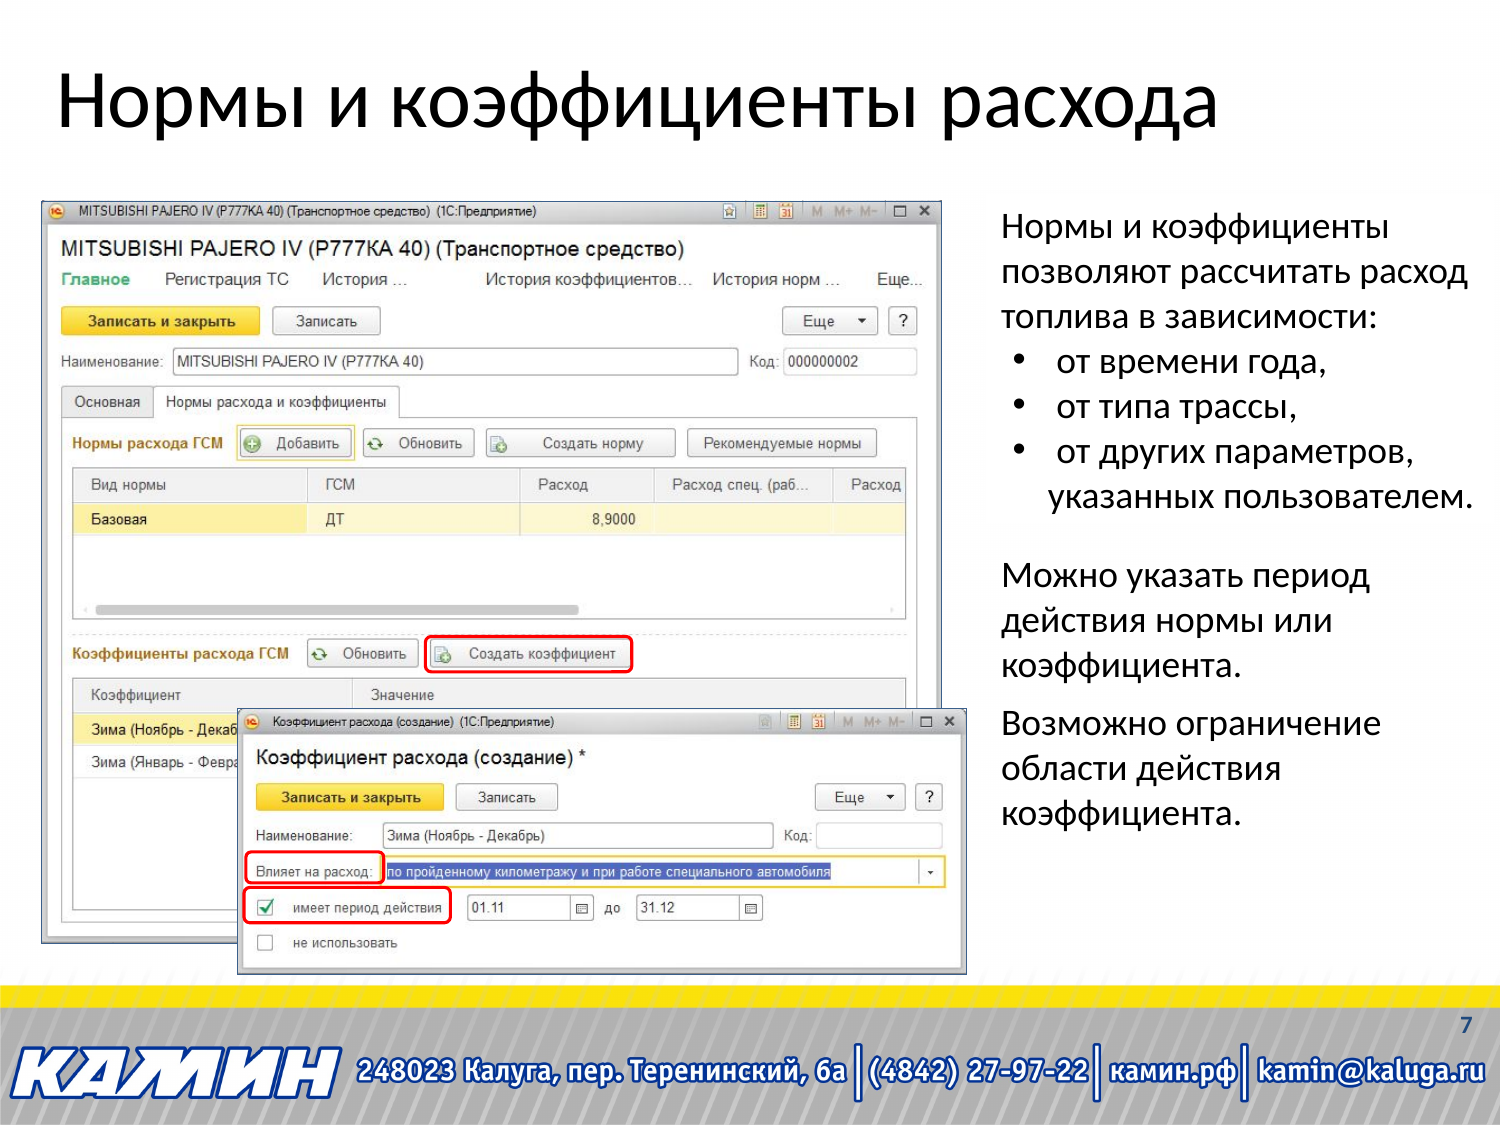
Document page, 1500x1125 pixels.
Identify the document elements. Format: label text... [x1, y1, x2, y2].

text_box Нормы и коэффициенты позволяют рассчитать расход топлива в зависимости: от времени года, от типа трассы, от других параметров, указанных пользователем. [986, 193, 1495, 524]
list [40, 200, 942, 944]
slide_number 7 [1137, 993, 1488, 1053]
title Нормы и коэффициенты расхода [41, 0, 1392, 188]
text_box Можно указать период действия нормы или коэффициента. Возможно ограничение области действия коэффициента. [986, 542, 1495, 841]
picture [0, 0, 1500, 1125]
